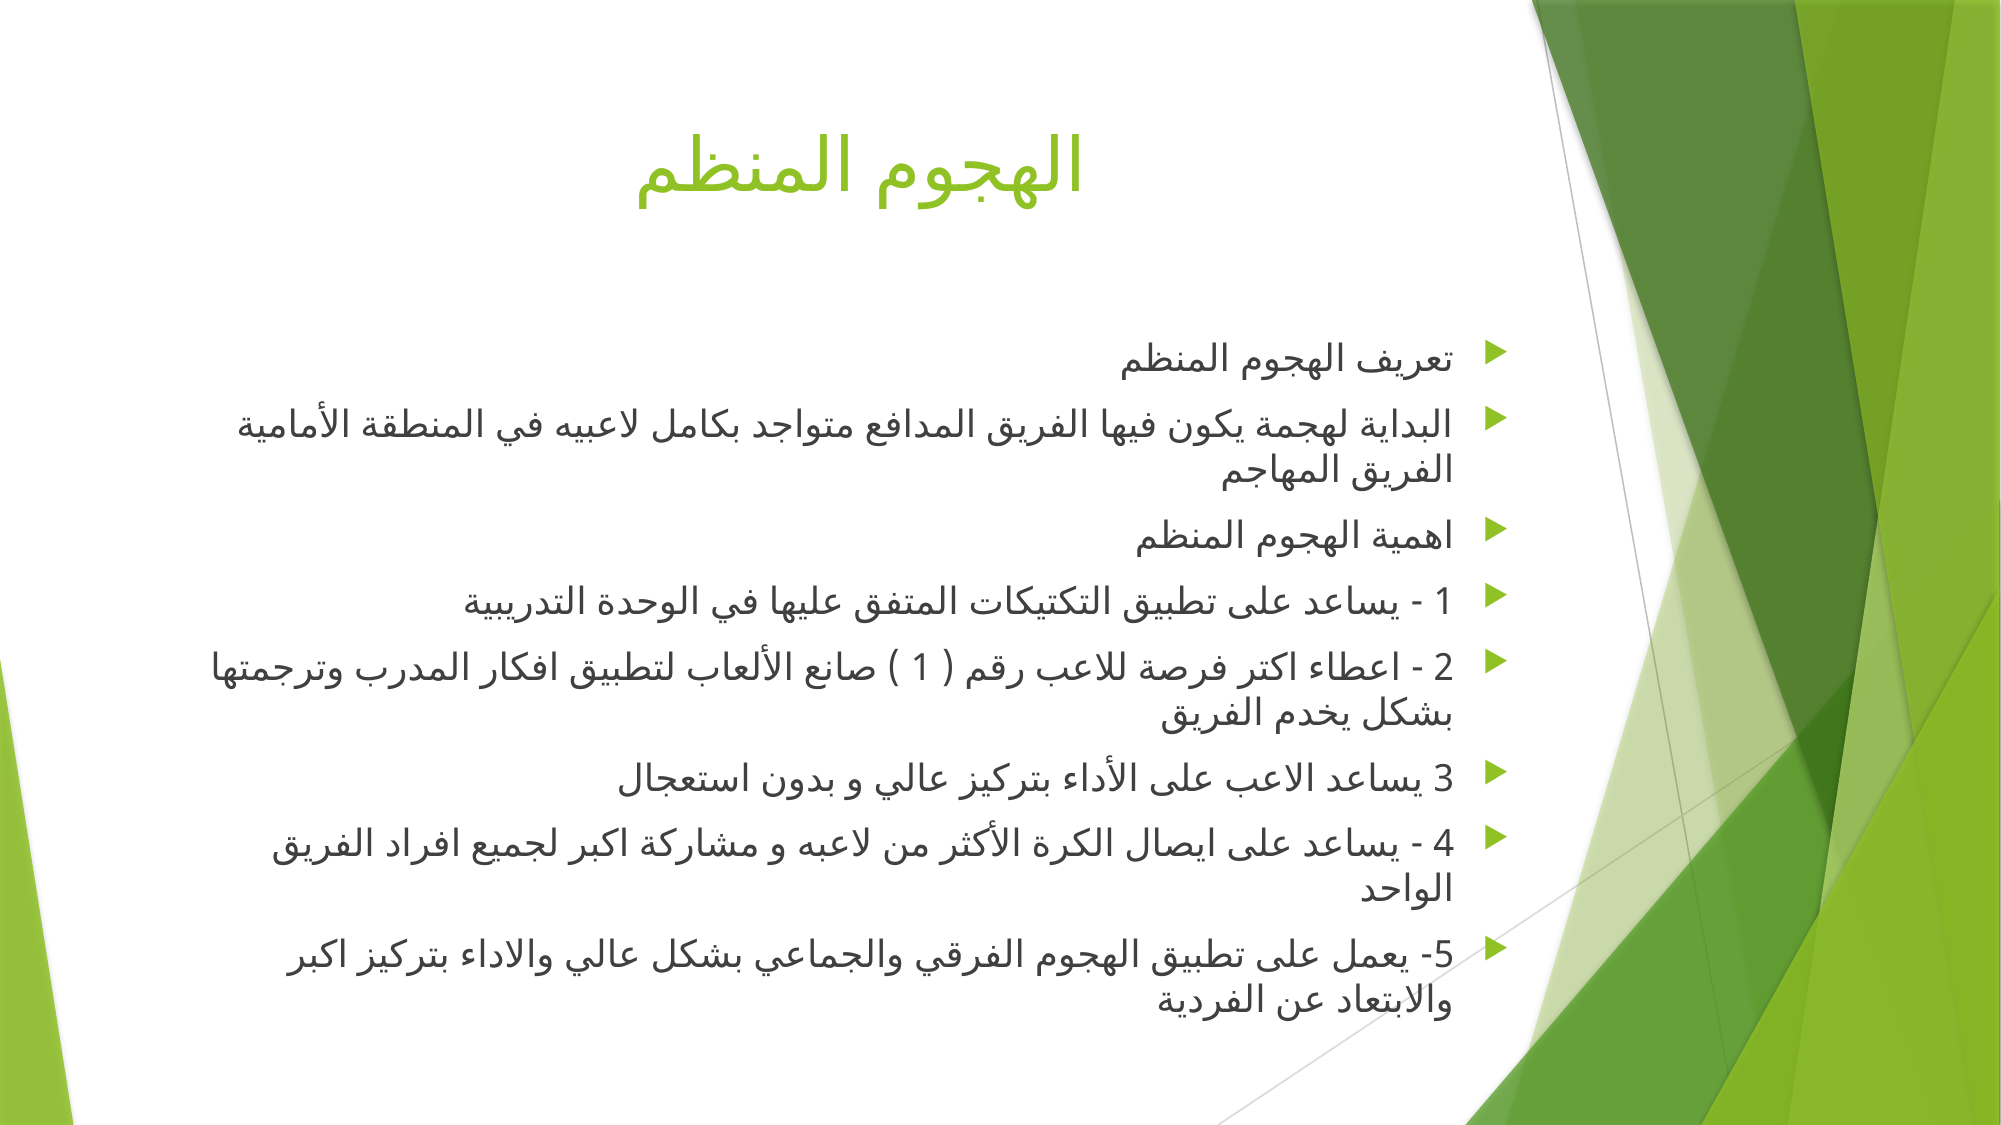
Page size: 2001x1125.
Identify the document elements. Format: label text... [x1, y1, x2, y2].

title الهجوم المنظم [175, 109, 1526, 297]
list تعريف الهجوم المنظم البداية لهجمة يكون فيها الفريق المدافع متواجد بكامل لاعبيه في المنطقة الأمامية الفريق المهاجم اهمية الهجوم المنظم 1 - يساعد على تطبيق التكتيكات المتفق عليها في الوحدة التدريبية 2 - اعطاء اكتر فرصة للاعب رقم ( 1 ) صانع الألعاب لتطبيق افكار المدرب وترجمتها بشكل يخدم الفريق 3 يساعد الاعب على الأداء بتركيز عالي و بدون استعجال 4 - يساعد على ايصال الكرة الأكثر من لاعبه و مشاركة اكبر لجميع افراد الفريق الواحد 5- يعمل على تطبيق الهجوم الفرقي والجماعي بشكل عالي والاداء بتركيز اكبر والابتعاد عن الفردية [175, 326, 1526, 1070]
